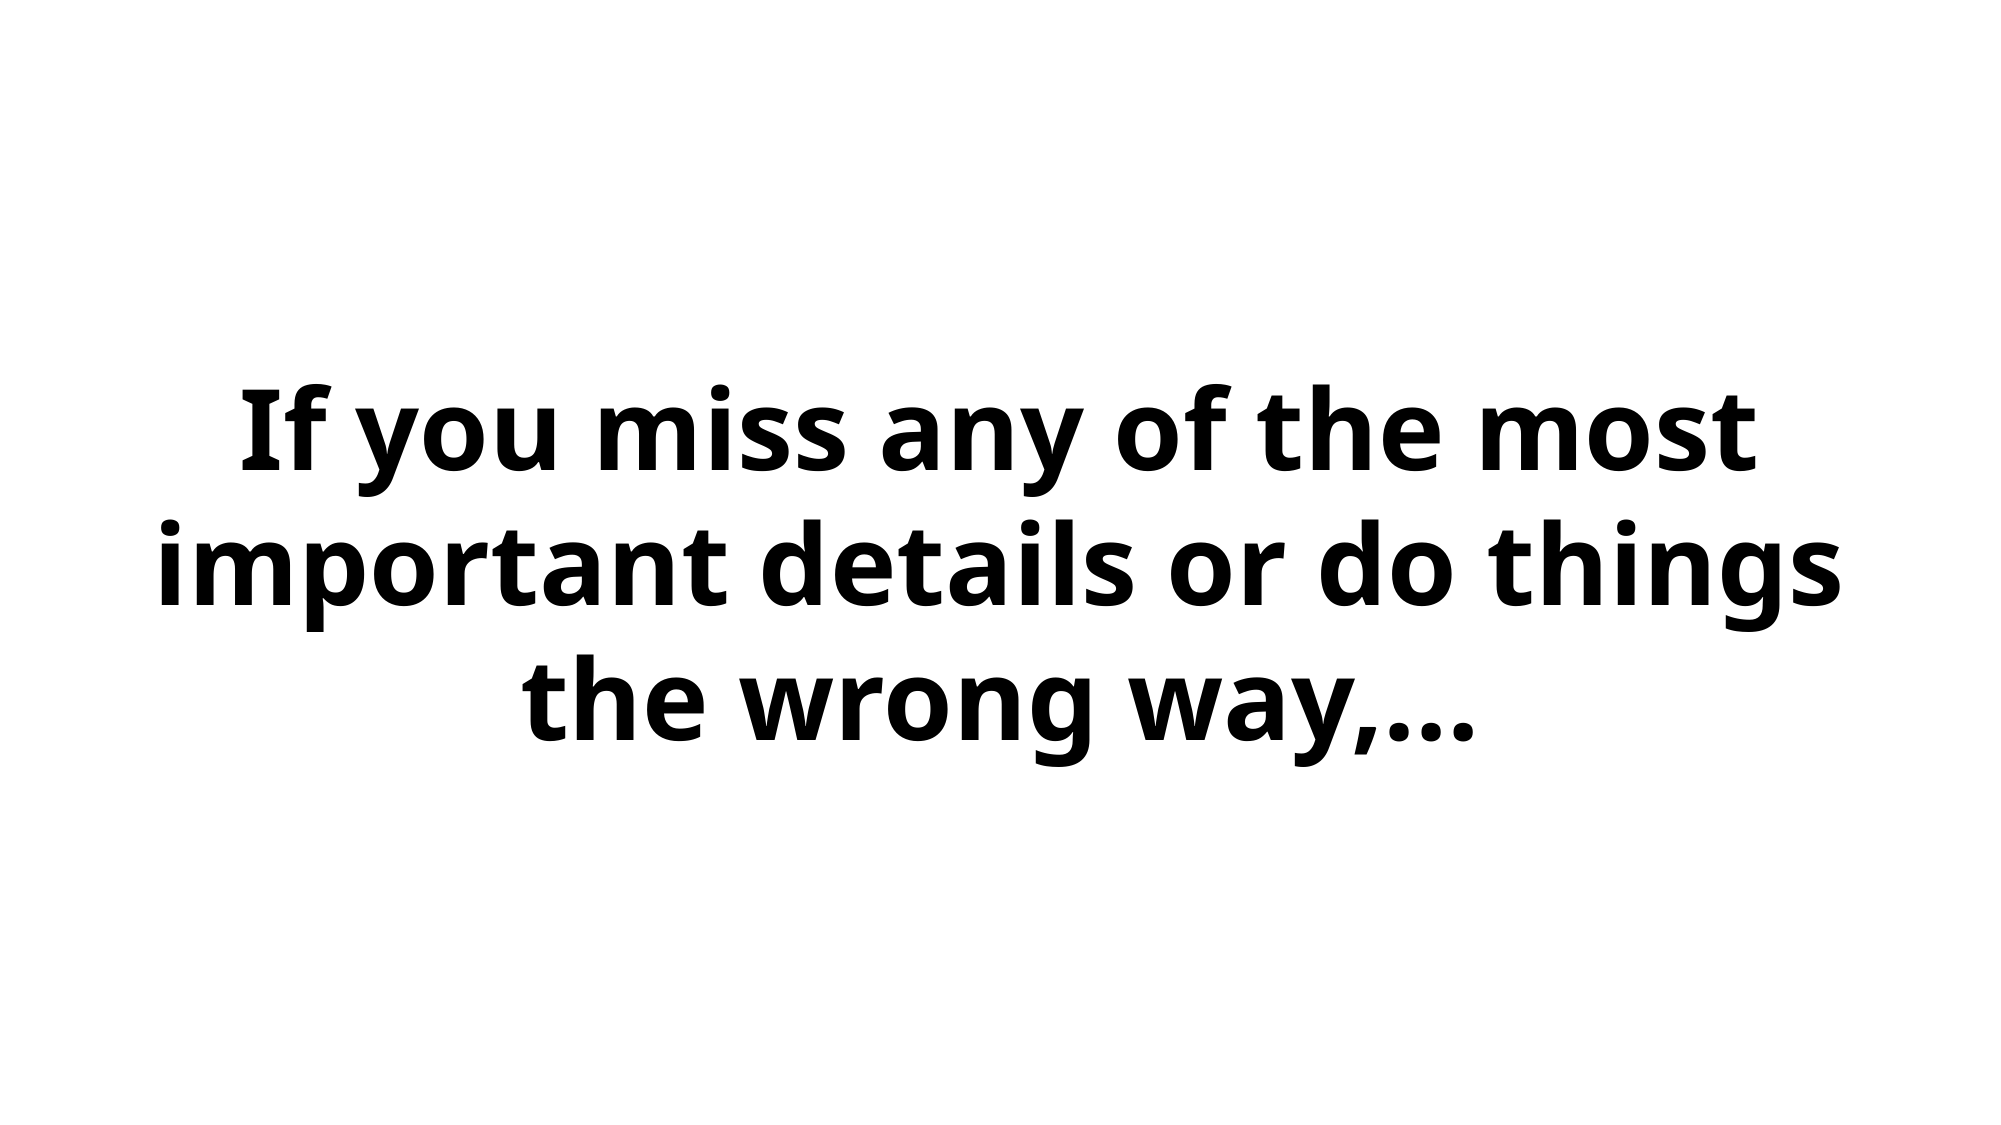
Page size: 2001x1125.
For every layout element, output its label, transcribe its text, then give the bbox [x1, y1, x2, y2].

text_box If you miss any of the most important details or do things the wrong way,… [81, 350, 1919, 771]
